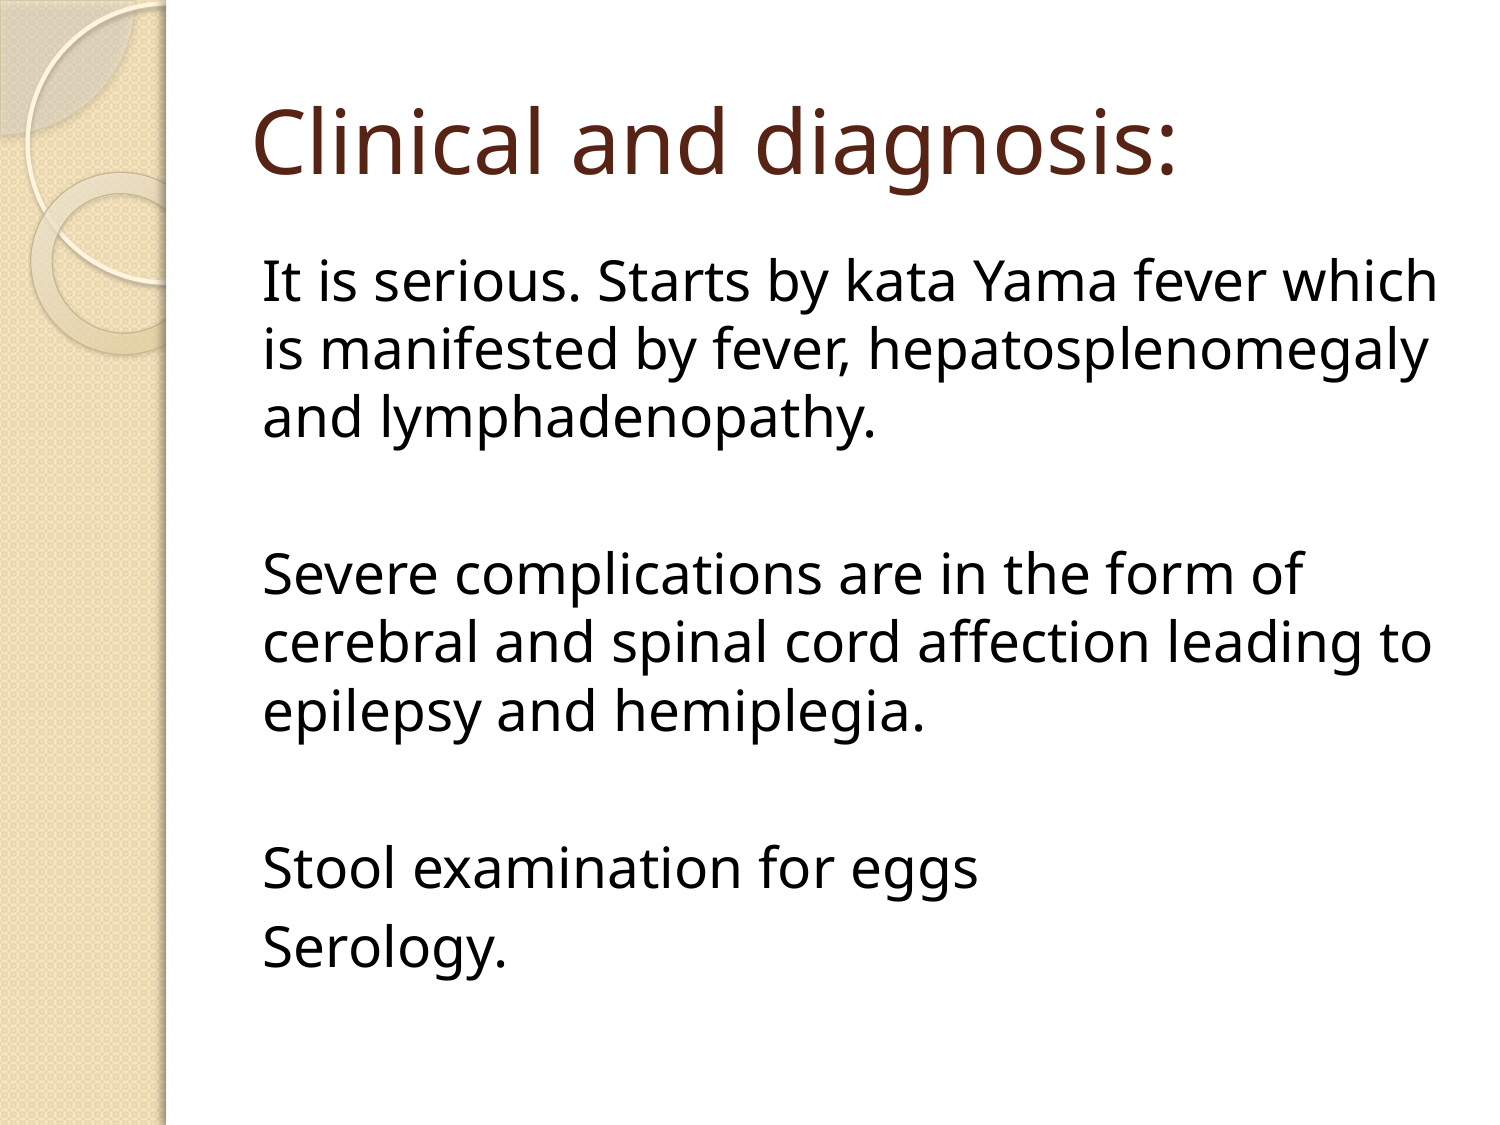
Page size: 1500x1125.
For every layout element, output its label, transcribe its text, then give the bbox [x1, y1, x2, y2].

list It is serious. Starts by kata Yama fever which is manifested by fever, hepatosplenomegaly and lymphadenopathy. Severe complications are in the form of cerebral and spinal cord affection leading to epilepsy and hemiplegia. Stool examination for eggs Serology. [235, 237, 1466, 1025]
title Clinical and diagnosis: [235, 45, 1466, 233]
